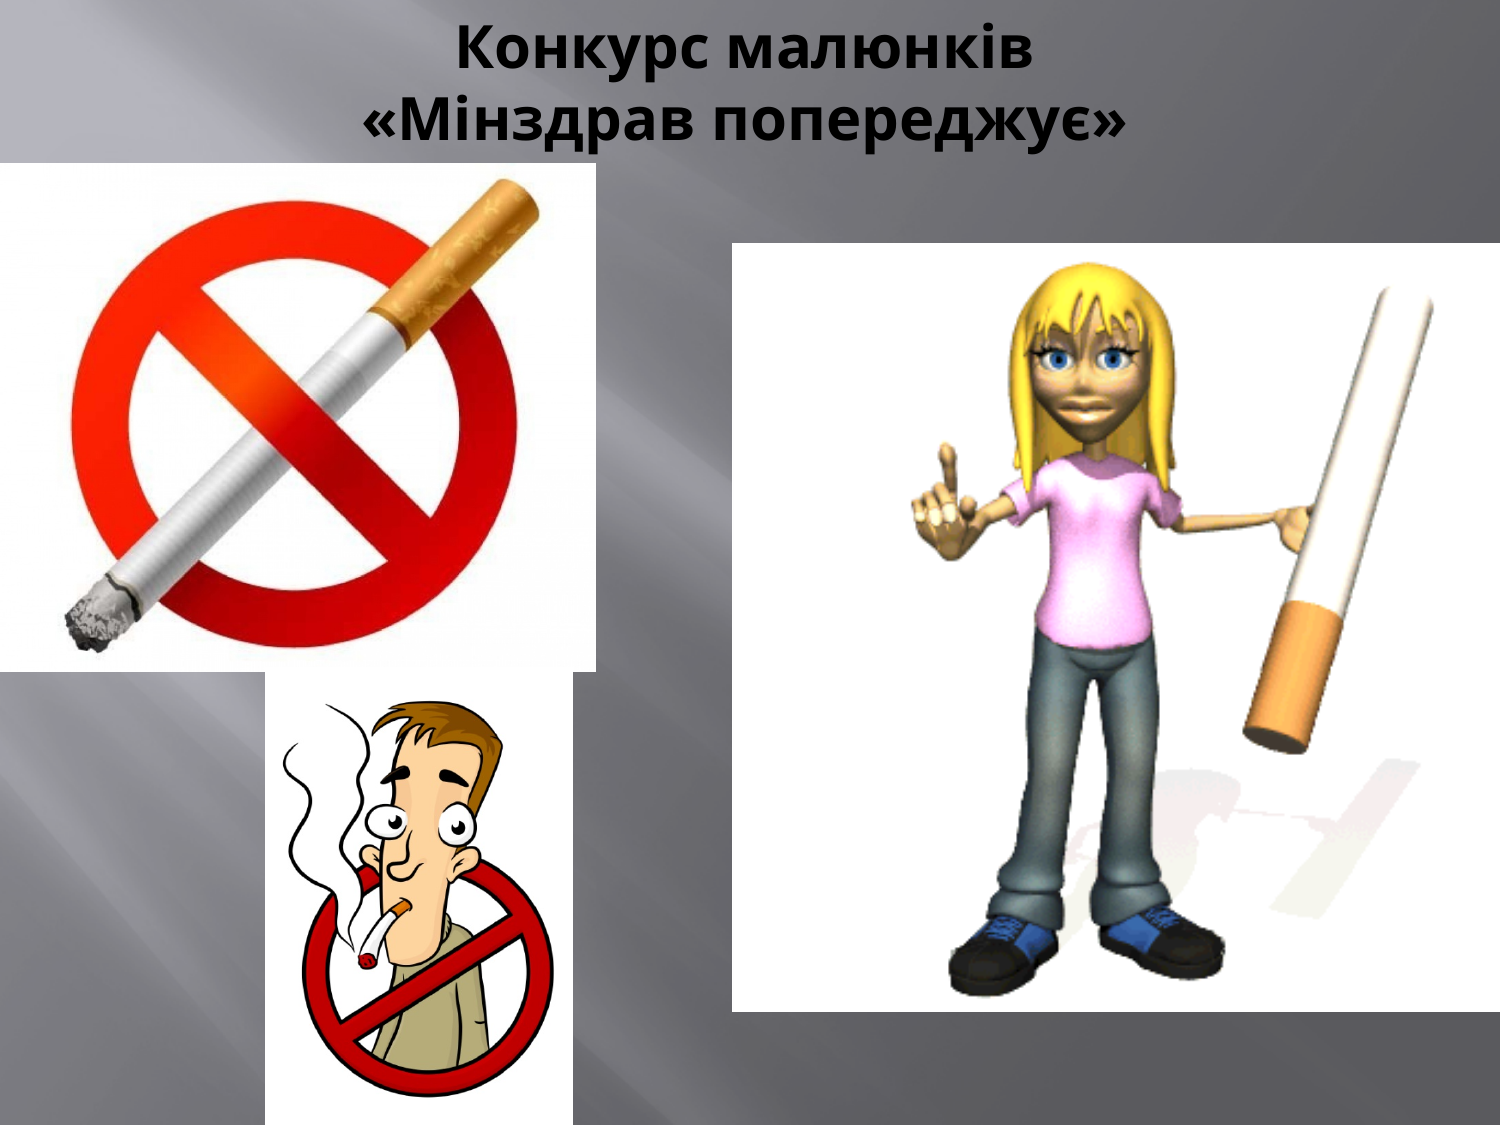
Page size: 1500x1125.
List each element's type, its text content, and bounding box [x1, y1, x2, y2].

title Конкурс малюнків «Мінздрав попереджує» [64, 0, 1425, 233]
picture [0, 163, 597, 1125]
picture [731, 243, 1500, 1012]
